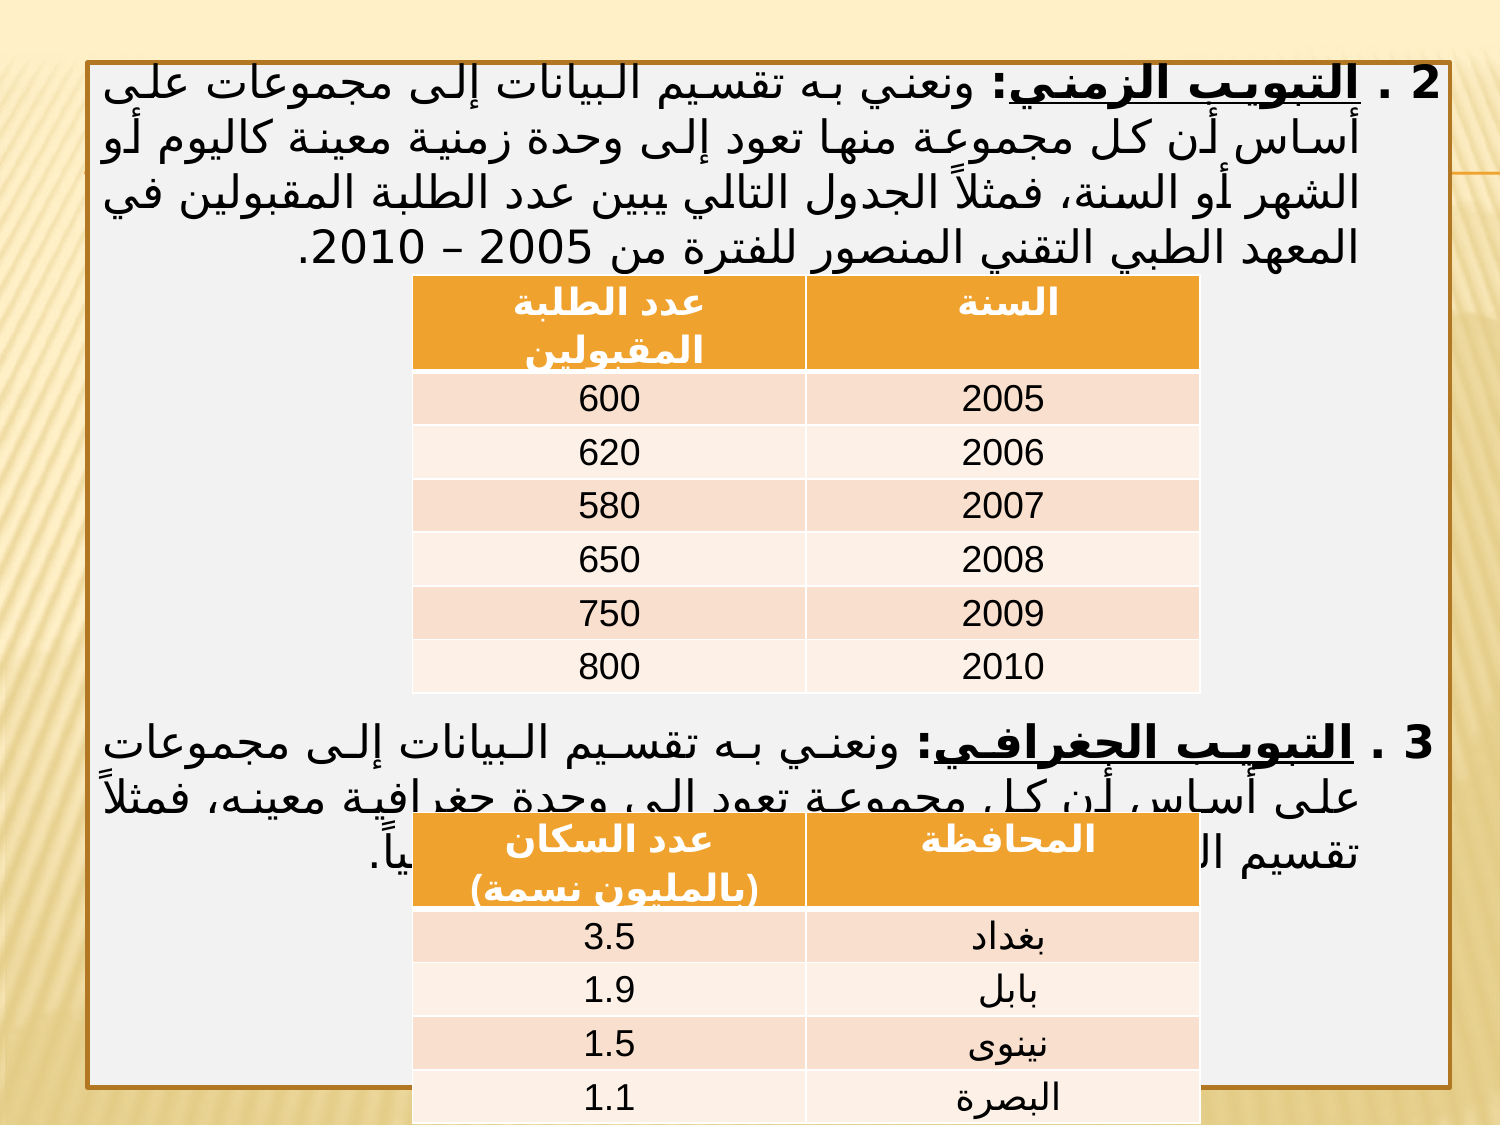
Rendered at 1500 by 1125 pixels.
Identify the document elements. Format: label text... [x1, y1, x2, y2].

table_cell 620 [413, 426, 805, 478]
table_cell 2009 [807, 587, 1199, 639]
table_header السنة [807, 276, 1199, 369]
table_cell نينوى [807, 1017, 1199, 1069]
table_cell 2007 [807, 480, 1199, 531]
table_cell 1.5 [413, 1017, 805, 1069]
table_cell 750 [413, 587, 805, 639]
table_cell 3.5 [413, 912, 805, 962]
table_cell البصرة [807, 1071, 1199, 1122]
table_header عدد السكان (بالمليون نسمة) [413, 813, 805, 906]
table_cell 600 [413, 374, 805, 424]
table_cell 580 [413, 480, 805, 531]
table_cell 650 [413, 533, 805, 585]
table_cell بابل [807, 963, 1199, 1015]
table_header المحافظة [807, 813, 1199, 906]
table_cell 1.1 [413, 1071, 805, 1122]
table_cell 800 [413, 640, 805, 692]
table_header عدد الطلبة المقبولين [413, 276, 805, 369]
table_cell 2010 [807, 640, 1199, 692]
table_cell بغداد [807, 912, 1199, 962]
table_cell 1.9 [413, 963, 805, 1015]
table_cell 2006 [807, 426, 1199, 478]
table_cell 2005 [807, 374, 1199, 424]
table_cell 2008 [807, 533, 1199, 585]
text_box 2 . التبويب الزمني: ونعني به تقسيم البيانات إلى مجموعات على أساس أن كل مجموعة منها تعود إلى وحدة زمنية معينة كاليوم أو الشهر أو السنة، فمثلاً الجدول التالي يبين عدد الطلبة المقبولين في المعهد الطبي التقني المنصور للفترة من 2005 – 2010. 3 . التبويب الجغرافي: ونعني به تقسيم البيانات إلى مجموعات على أساس أن كل مجموعة تعود إلى وحدة جغرافية معينه، فمثلاً تقسيم السكان حسب المحافظات يعد توزيعاً جغرافياً. [85, 60, 1452, 1090]
